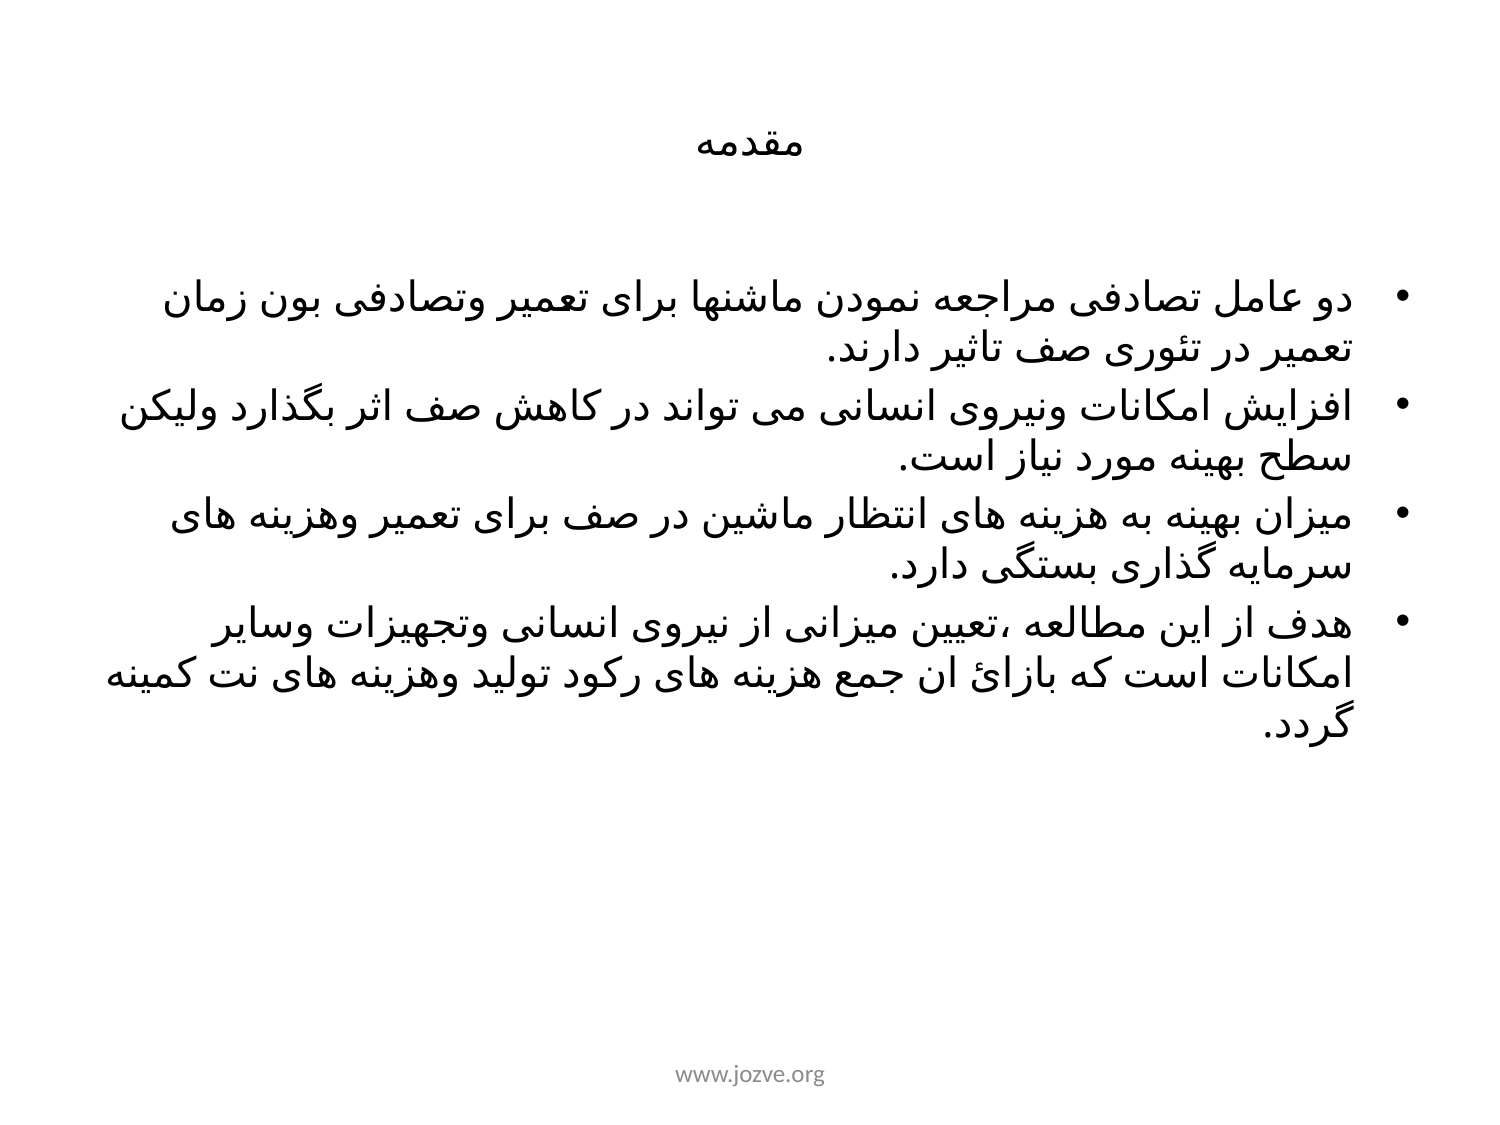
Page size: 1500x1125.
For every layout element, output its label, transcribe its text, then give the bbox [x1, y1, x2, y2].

list دو عامل تصادفی مراجعه نمودن ماشنها برای تعمیر وتصادفی بون زمان تعمیر در تئوری صف تاثیر دارند. افزایش امکانات ونیروی انسانی می تواند در کاهش صف اثر بگذارد ولیکن سطح بهینه مورد نیاز است. میزان بهینه به هزینه های انتظار ماشین در صف برای تعمیر وهزینه های سرمایه گذاری بستگی دارد. هدف از این مطالعه ،تعیین میزانی از نیروی انسانی وتجهیزات وسایر امکانات است که بازائ ان جمع هزینه های رکود تولید وهزینه های نت کمینه گردد. [75, 262, 1425, 1005]
title مقدمه [75, 45, 1425, 233]
footer www.jozve.org [512, 1042, 988, 1103]
